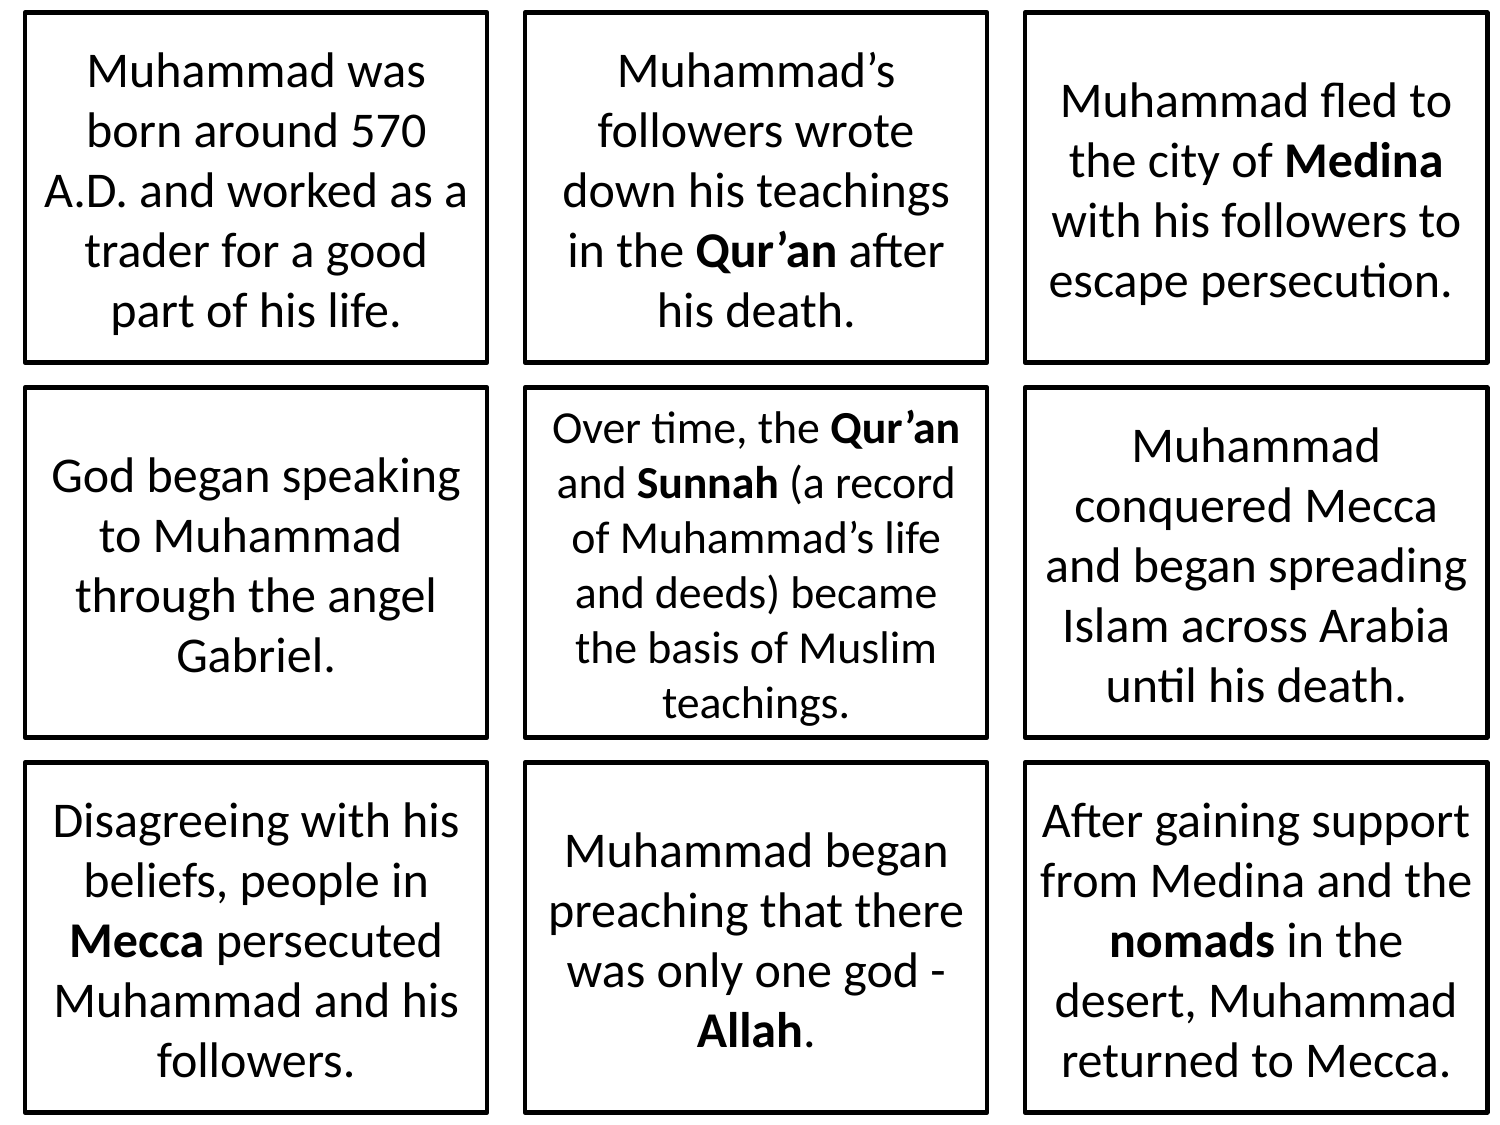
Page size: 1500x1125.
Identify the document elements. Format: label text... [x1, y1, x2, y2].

text_box God began speaking to Muhammad through the angel Gabriel. [23, 385, 489, 740]
text_box Muhammad conquered Mecca and began spreading Islam across Arabia until his death. [1023, 385, 1490, 740]
text_box Muhammad’s followers wrote down his teachings in the Qur’an after his death. [523, 10, 989, 365]
text_box Muhammad began preaching that there was only one god - Allah. [523, 760, 989, 1115]
text_box Muhammad was born around 570 A.D. and worked as a trader for a good part of his life. [23, 10, 489, 365]
text_box Muhammad fled to the city of Medina with his followers to escape persecution. [1023, 10, 1490, 365]
text_box After gaining support from Medina and the nomads in the desert, Muhammad returned to Mecca. [1023, 760, 1490, 1115]
text_box Over time, the Qur’an and Sunnah (a record of Muhammad’s life and deeds) became the basis of Muslim teachings. [523, 385, 989, 740]
text_box Disagreeing with his beliefs, people in Mecca persecuted Muhammad and his followers. [23, 760, 489, 1115]
